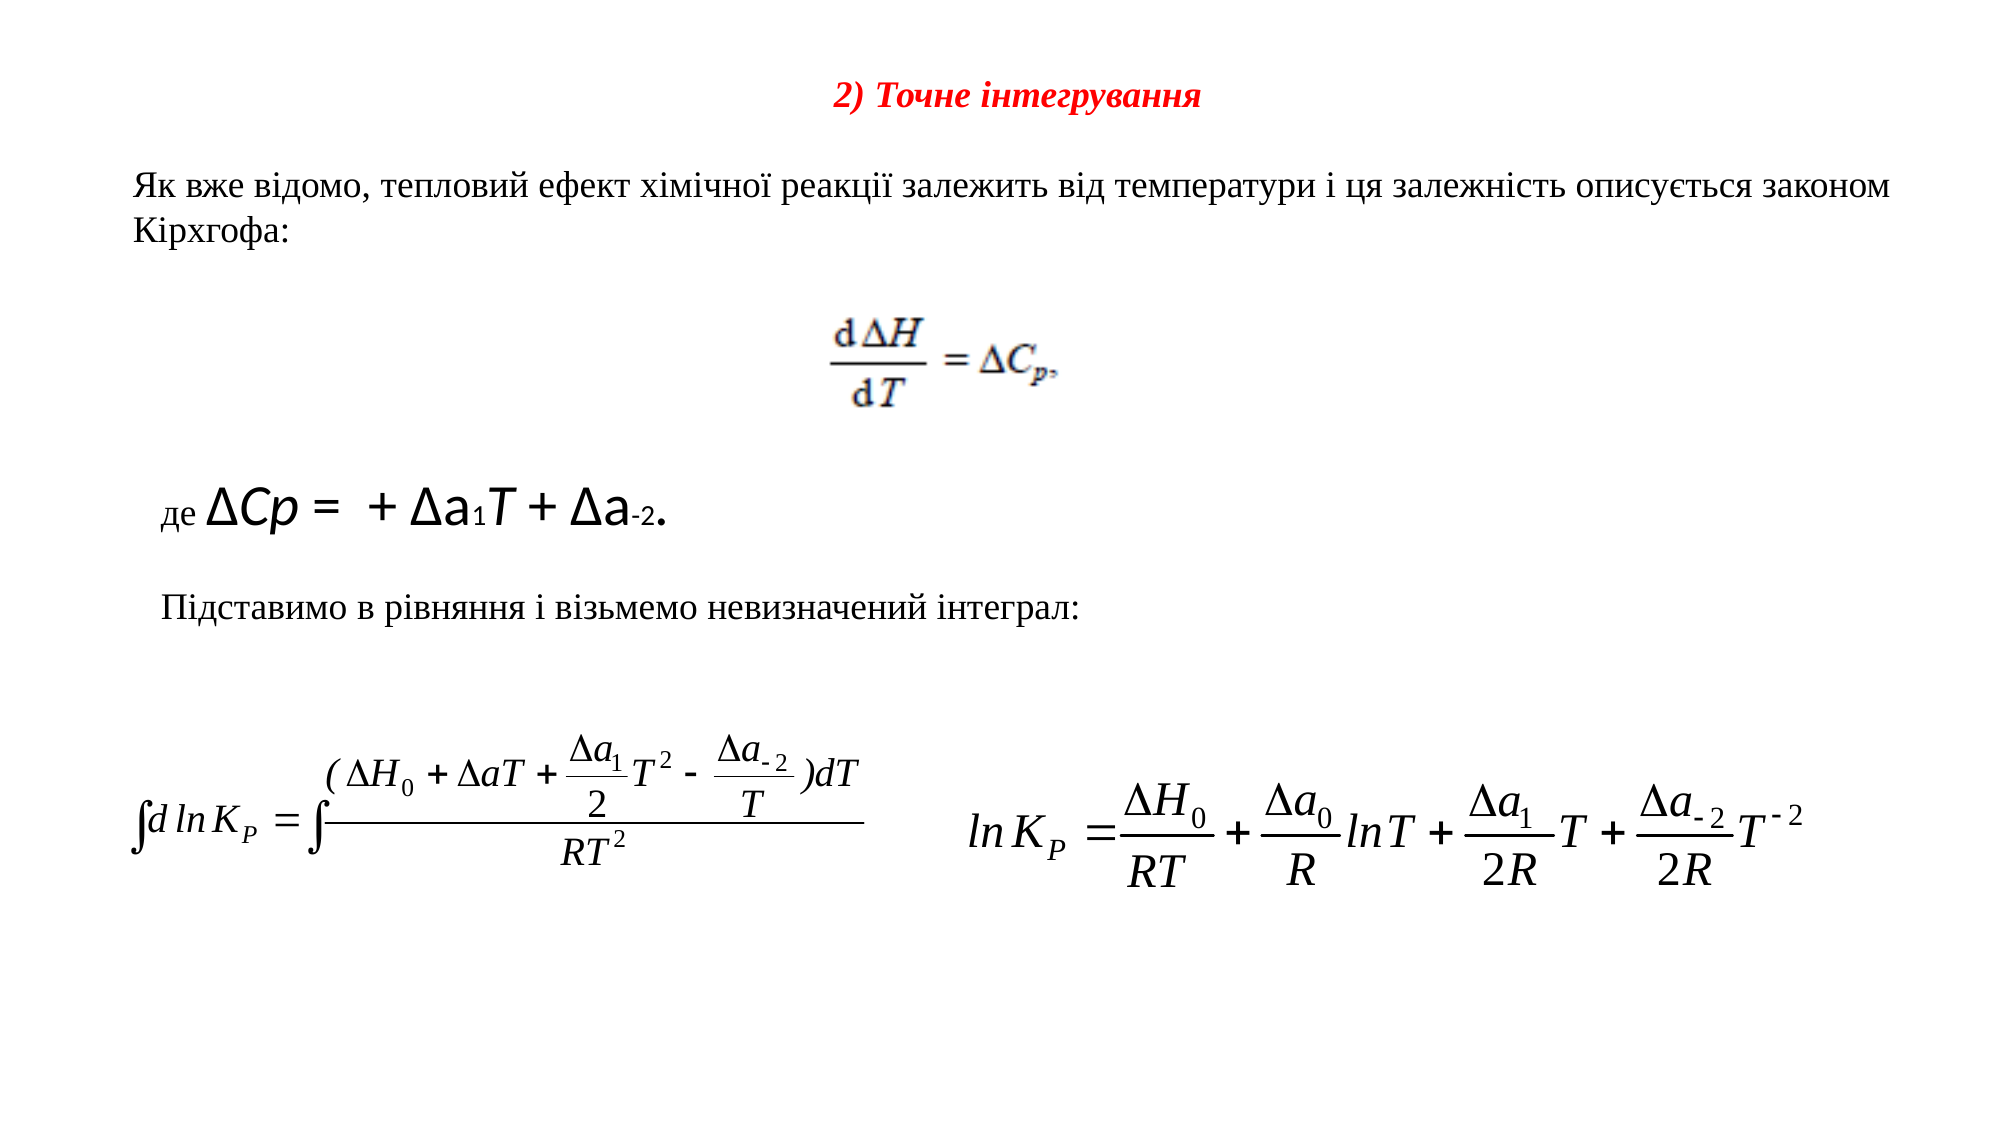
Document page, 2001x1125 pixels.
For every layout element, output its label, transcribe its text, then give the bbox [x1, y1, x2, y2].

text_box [960, 759, 1814, 901]
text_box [118, 722, 873, 877]
text_box 2) Точне інтегрування Як вже відомо, тепловий ефект хімічної реакції залежить від температури і ця залежність описується законом Кірхгофа: [118, 62, 1919, 257]
picture [815, 290, 1062, 429]
